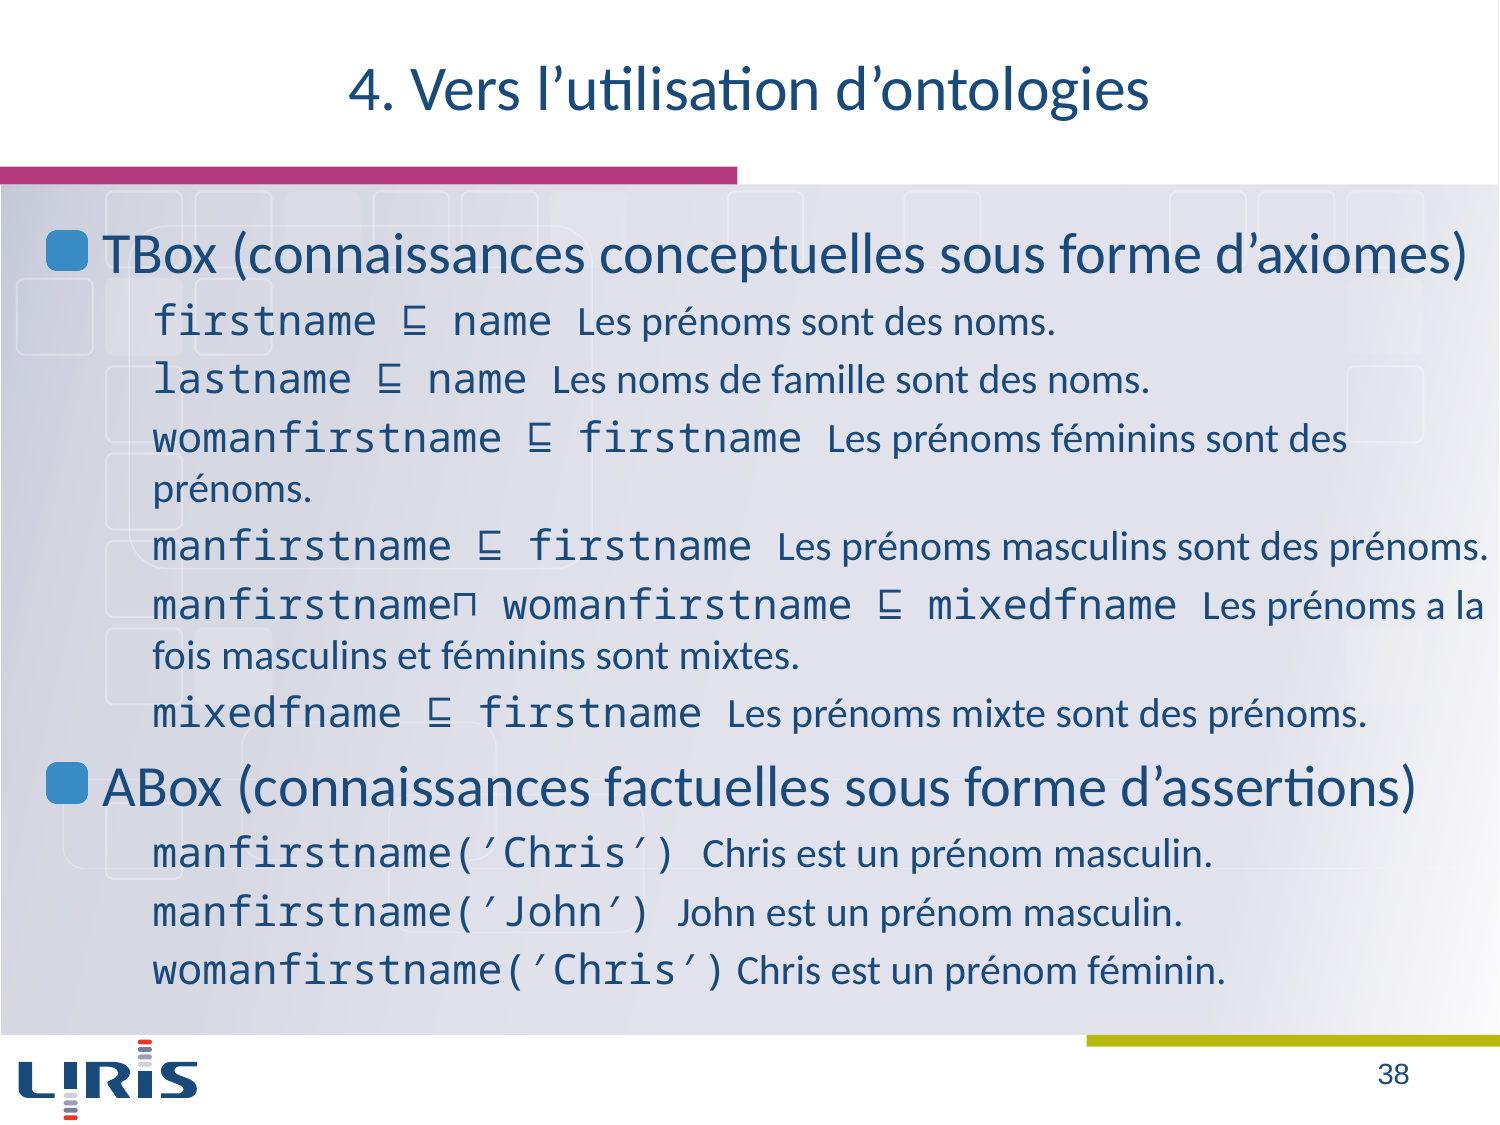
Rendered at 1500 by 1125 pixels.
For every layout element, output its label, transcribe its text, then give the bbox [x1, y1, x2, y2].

picture [46, 230, 88, 271]
list TBox (connaissances conceptuelles sous forme d’axiomes) firstname ⊑ name Les prénoms sont des noms. lastname ⊑ name Les noms de famille sont des noms. womanfirstname ⊑ firstname Les prénoms féminins sont des prénoms. manfirstname ⊑ firstname Les prénoms masculins sont des prénoms. manfirstname⊓ womanfirstname ⊑ mixedfname Les prénoms a la fois masculins et féminins sont mixtes. mixedfname ⊑ firstname Les prénoms mixte sont des prénoms. ABox (connaissances factuelles sous forme d’assertions) manfirstname(′Chris′) Chris est un prénom masculin. manfirstname(′John′) John est un prénom masculin. womanfirstname(′Chris′) Chris est un prénom féminin. [31, 208, 1500, 1012]
title 4. Vers l’utilisation d’ontologies [75, 38, 1425, 132]
picture [46, 762, 88, 804]
slide_number 38 [1230, 1042, 1425, 1103]
picture [1, 185, 1499, 1034]
